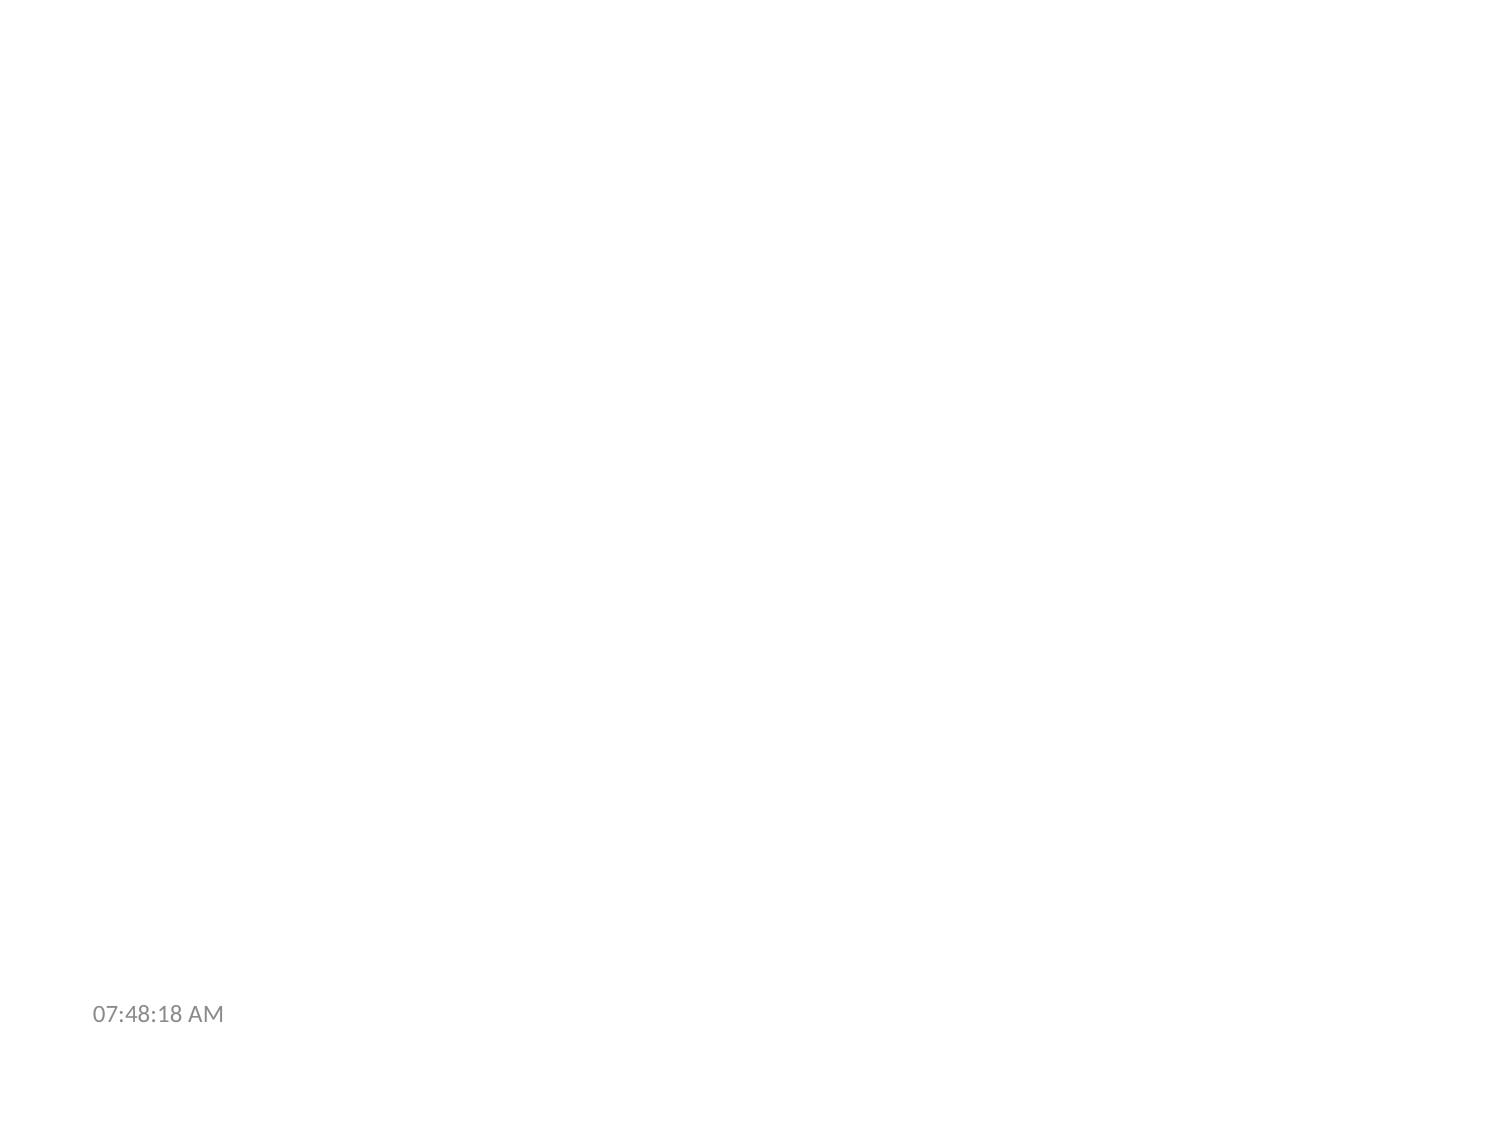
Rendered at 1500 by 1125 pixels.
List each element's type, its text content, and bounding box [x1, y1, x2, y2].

text_box 3:35:09 PM [77, 982, 428, 1043]
